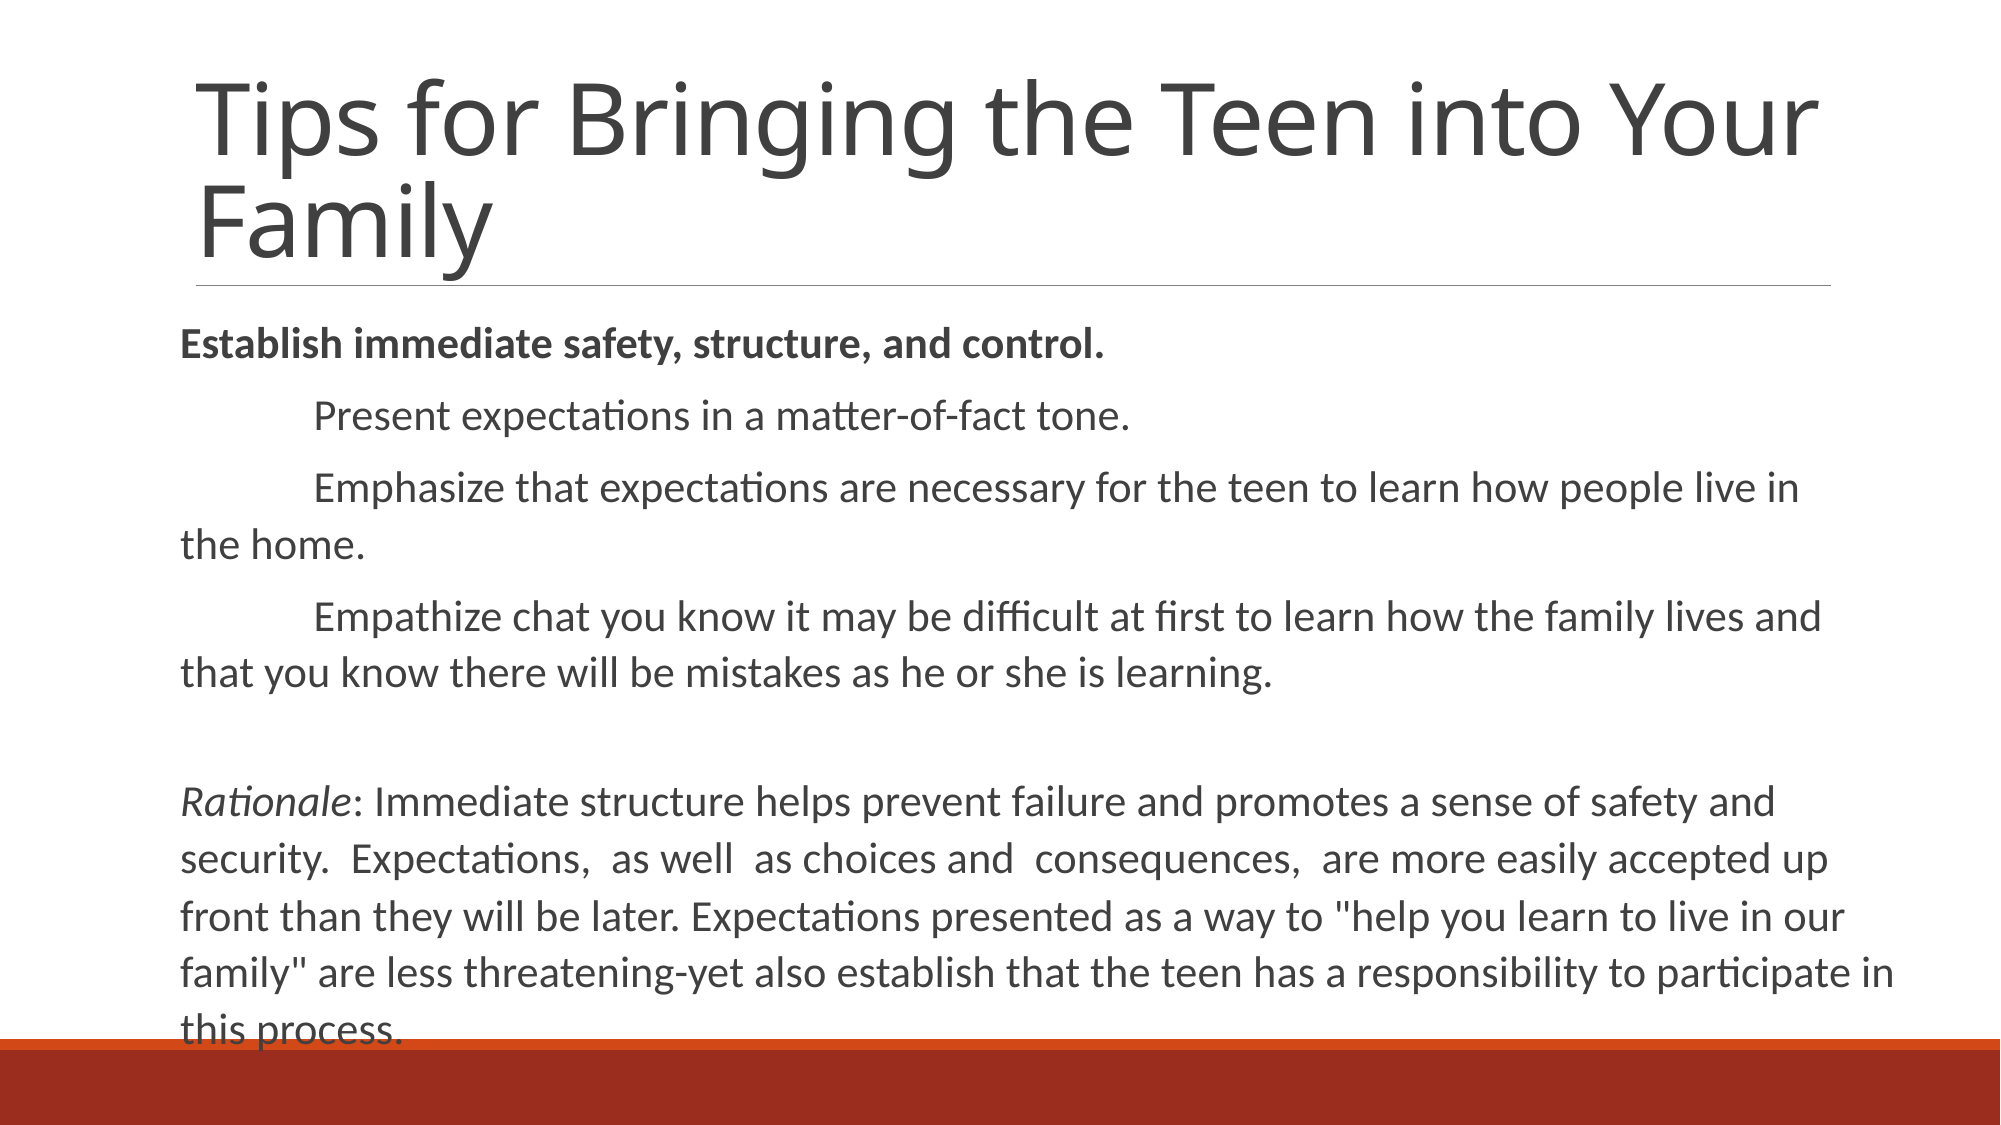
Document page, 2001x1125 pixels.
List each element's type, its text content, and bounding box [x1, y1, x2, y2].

list Establish immediate safety, structure, and control. Present expectations in a matter-of-fact tone. Emphasize that expectations are necessary for the teen to learn how people live in the home. Empathize chat you know it may be difficult at first to learn how the family lives and that you know there will be mistakes as he or she is learning. Rationale: Immediate structure helps prevent failure and promotes a sense of safety and security. Expectations, as well as choices and consequences, are more easily accepted up front than they will be later. Expectations presented as a way to "help you learn to live in our family" are less threatening-yet also establish that the teen has a responsibility to participate in this process. [180, 302, 1929, 1068]
title Tips for Bringing the Teen into Your Family [180, 47, 1880, 285]
